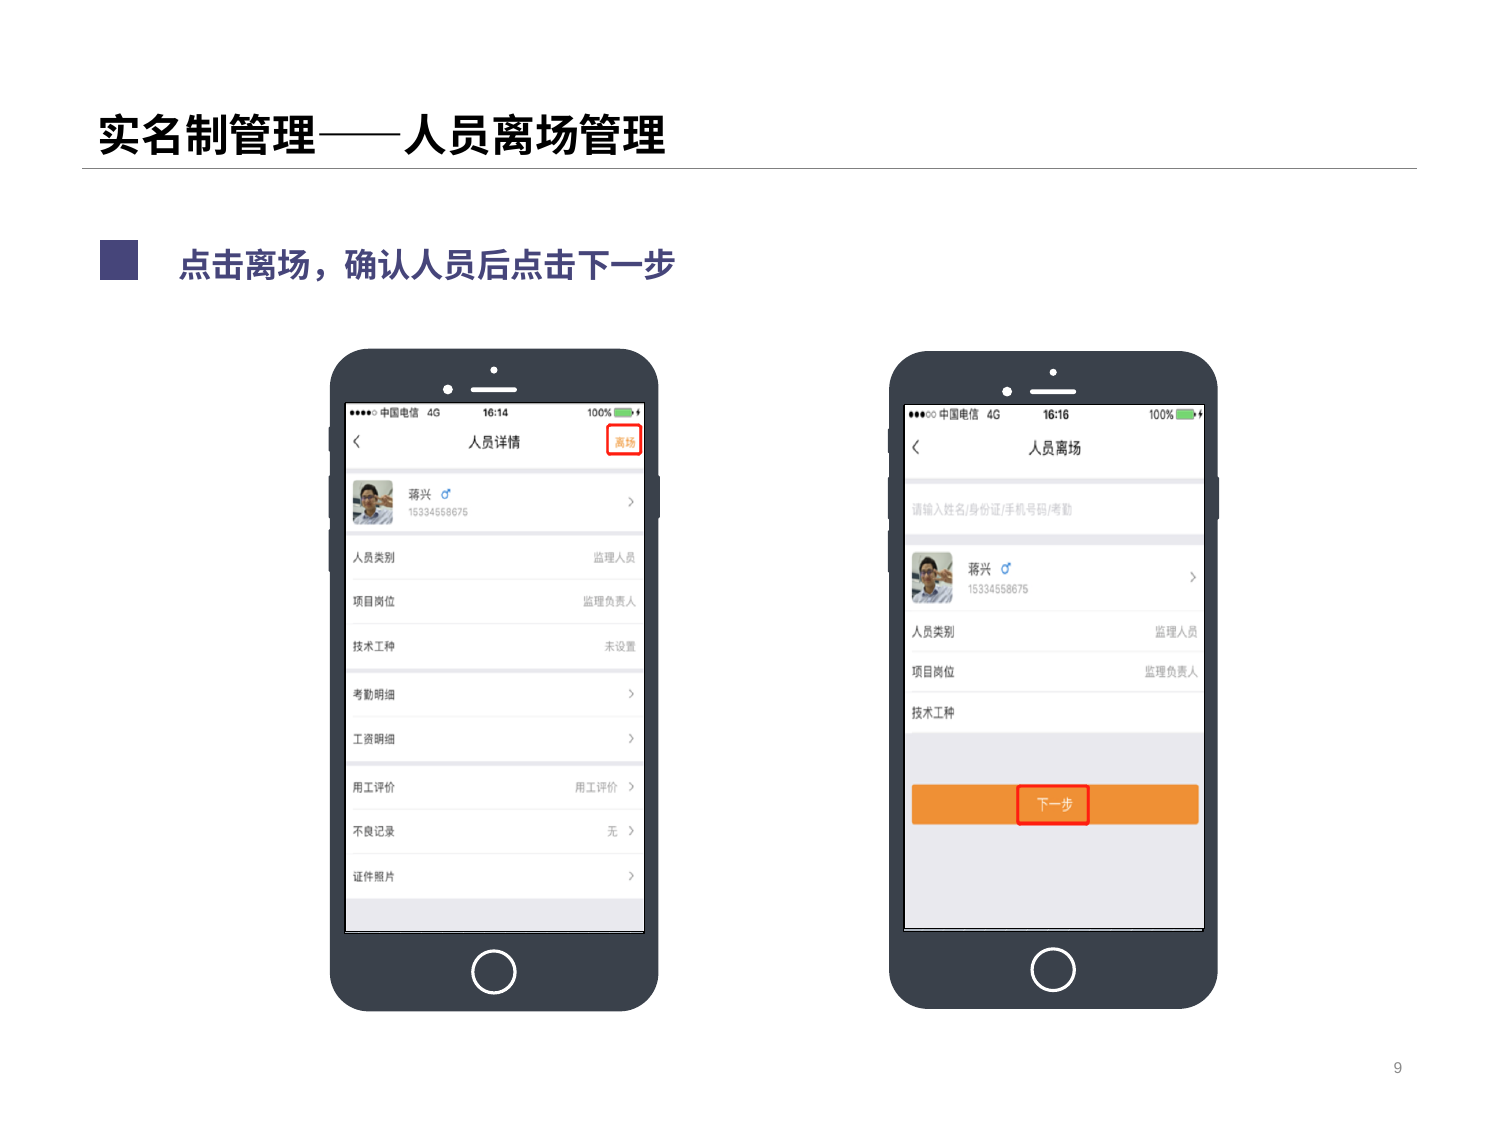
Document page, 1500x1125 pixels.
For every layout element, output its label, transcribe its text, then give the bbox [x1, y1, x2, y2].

title 实名制管理——人员离场管理 [82, 0, 1418, 169]
text_box 点击离场，确认人员后点击下一步 [163, 229, 699, 292]
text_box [328, 348, 660, 1012]
slide_number 9 [1059, 1050, 1418, 1085]
text_box [100, 240, 138, 280]
picture [345, 402, 645, 932]
picture [904, 404, 1205, 929]
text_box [887, 351, 1220, 1009]
